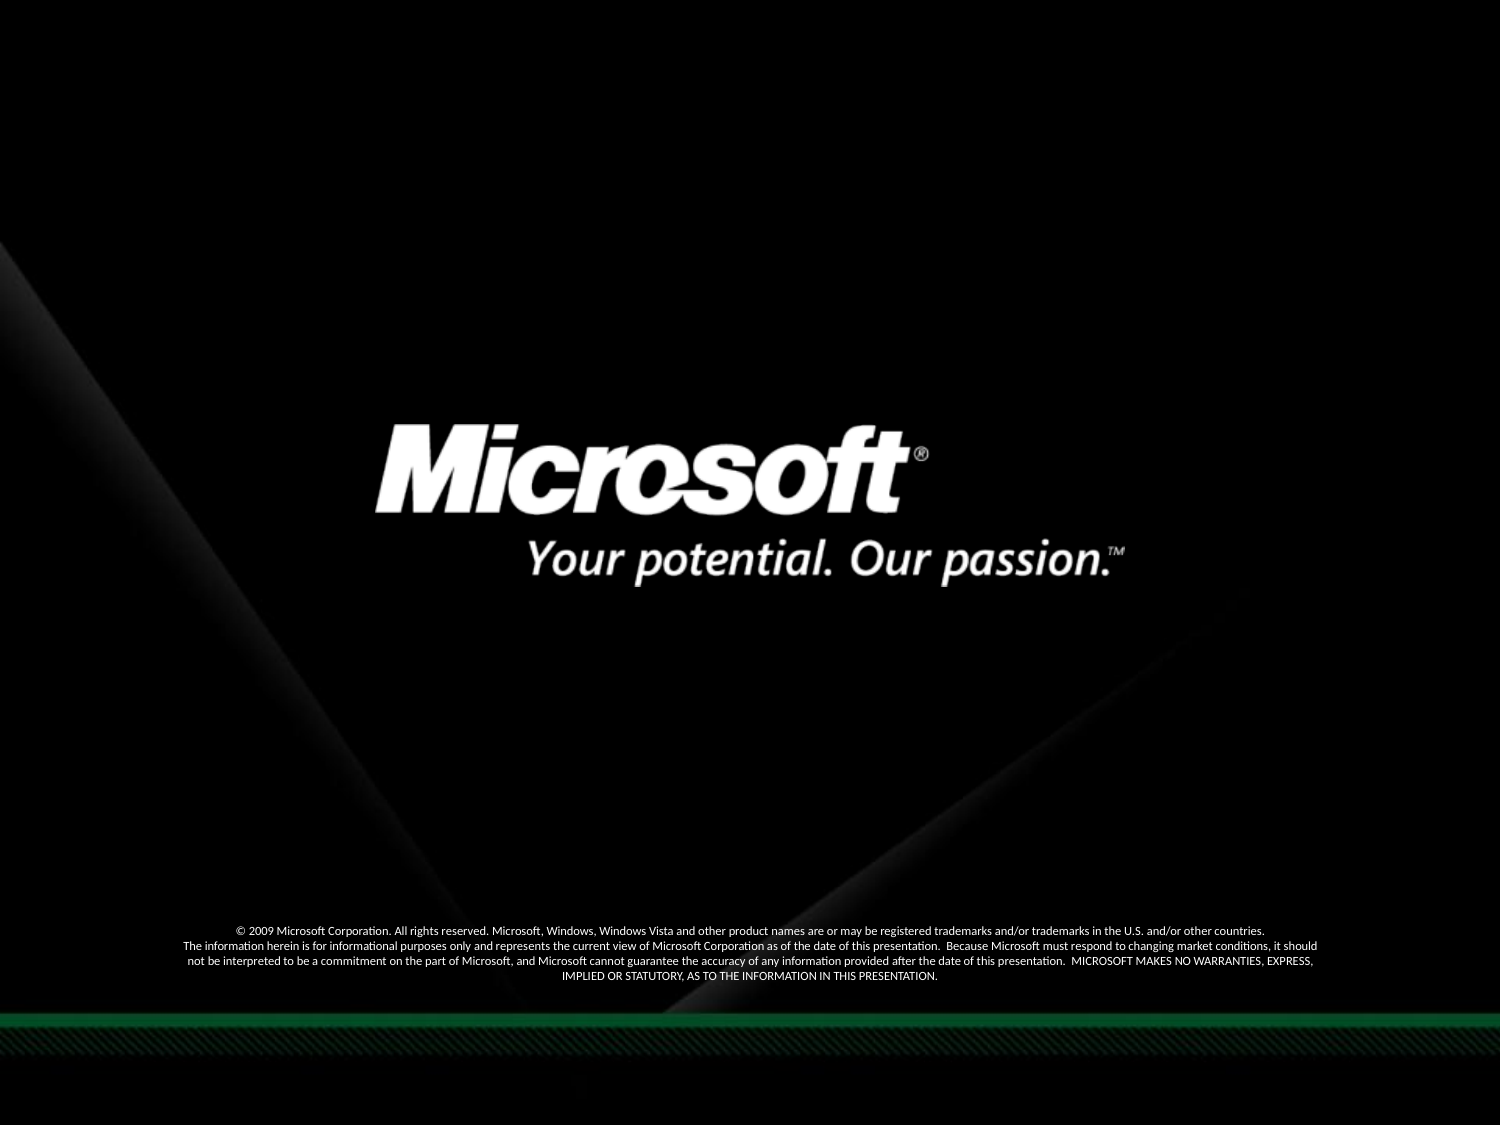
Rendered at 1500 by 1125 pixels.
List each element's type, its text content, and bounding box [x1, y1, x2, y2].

picture [0, 0, 1500, 1125]
text_box © 2009 Microsoft Corporation. All rights reserved. Microsoft, Windows, Windows Vista and other product names are or may be registered trademarks and/or trademarks in the U.S. and/or other countries. The information herein is for informational purposes only and represents the current view of Microsoft Corporation as of the date of this presentation. Because Microsoft must respond to changing market conditions, it should not be interpreted to be a commitment on the part of Microsoft, and Microsoft cannot guarantee the accuracy of any information provided after the date of this presentation. MICROSOFT MAKES NO WARRANTIES, EXPRESS, IMPLIED OR STATUTORY, AS TO THE INFORMATION IN THIS PRESENTATION. [158, 915, 1342, 991]
